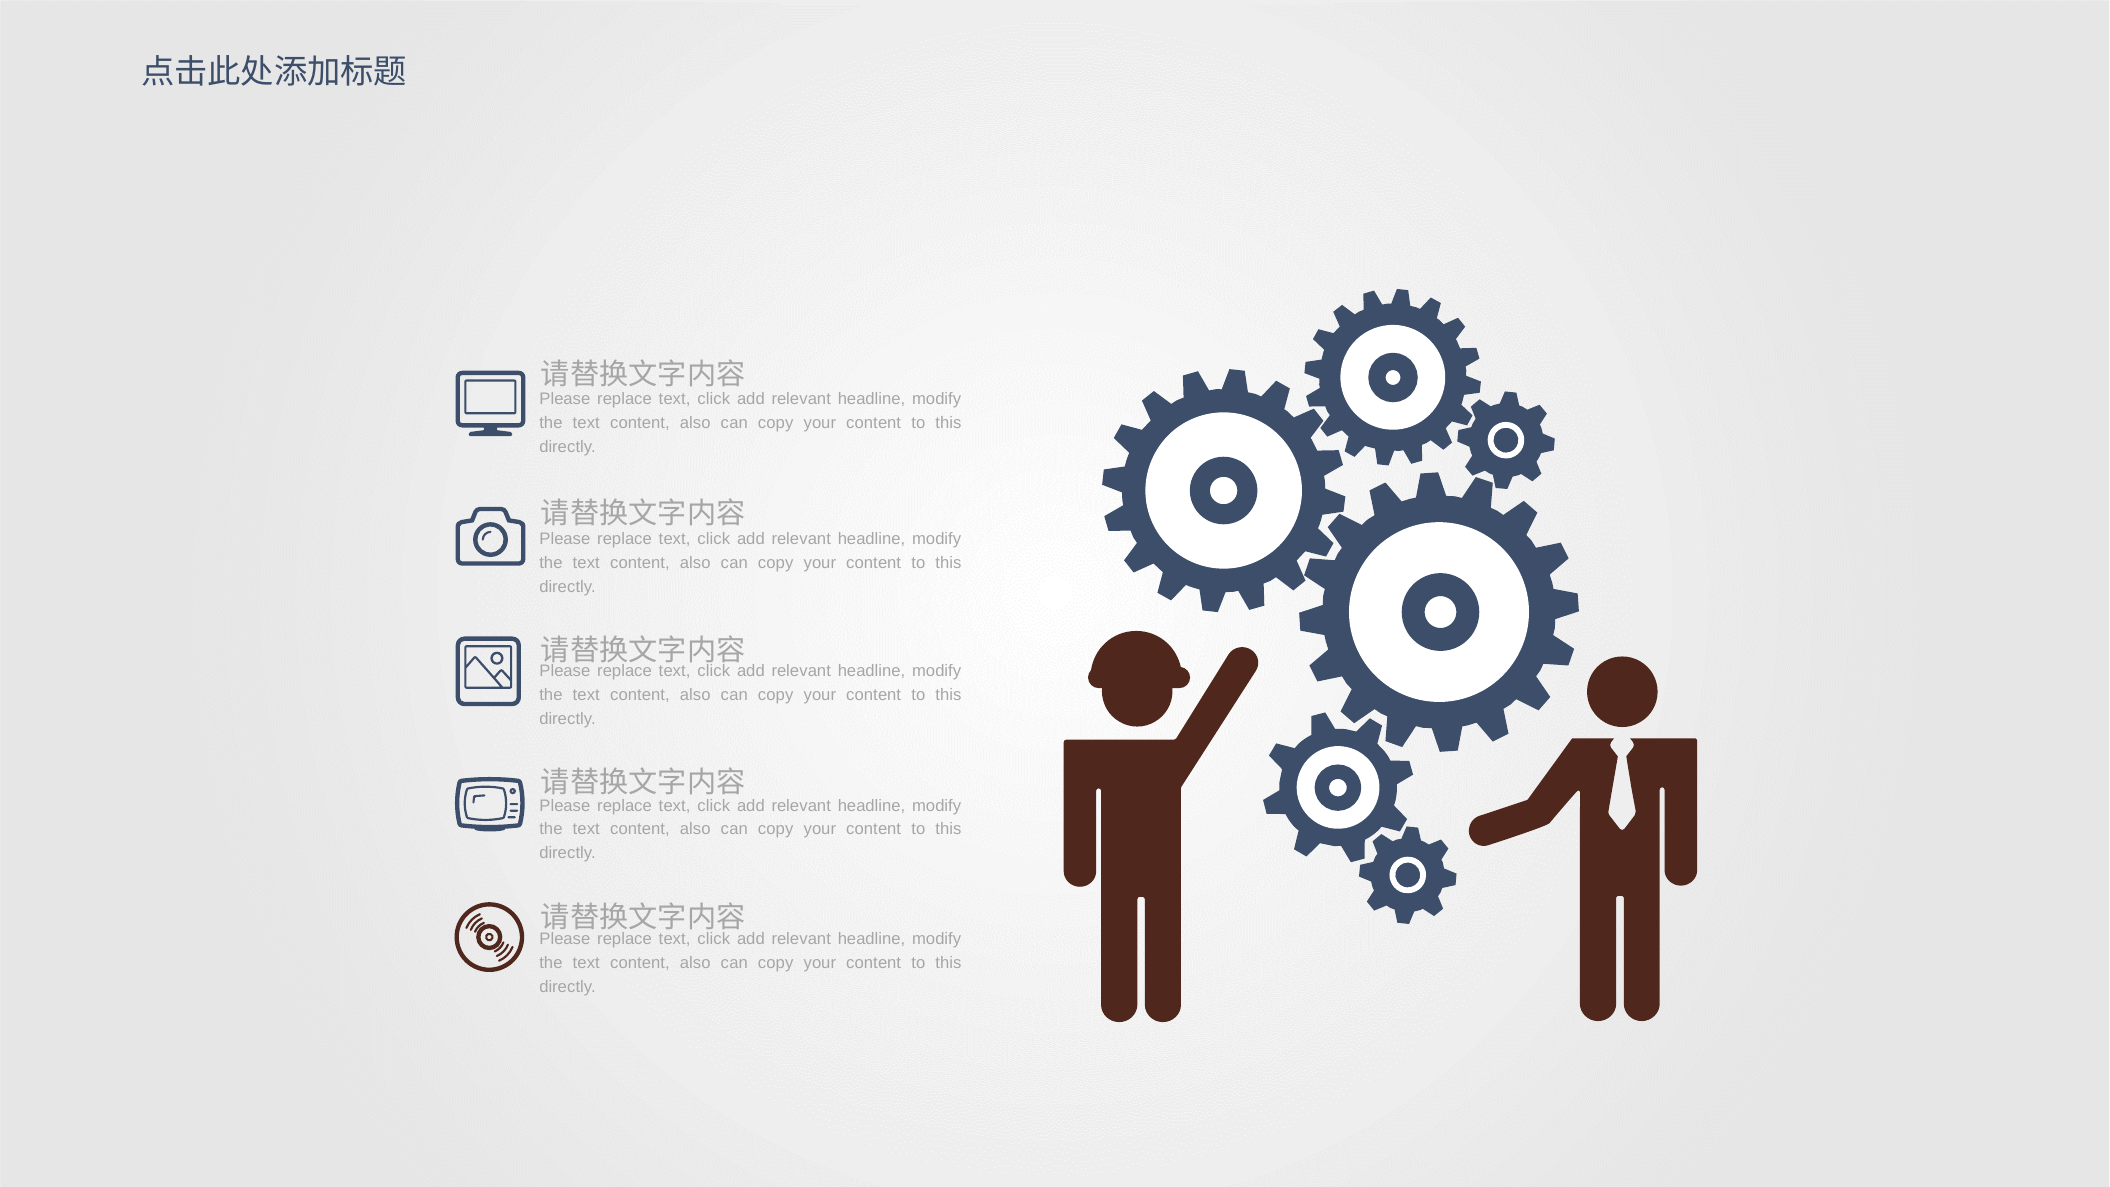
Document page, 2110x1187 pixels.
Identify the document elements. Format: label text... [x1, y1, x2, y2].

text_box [455, 370, 526, 437]
text_box [1263, 712, 1414, 863]
text_box [1457, 391, 1555, 489]
text_box 点击此处添加标题 [126, 42, 437, 102]
picture [0, 0, 2110, 1187]
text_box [455, 506, 526, 566]
text_box [1199, 466, 1248, 515]
text_box [1340, 324, 1446, 430]
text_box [539, 756, 963, 864]
text_box [1145, 412, 1302, 569]
text_box [1102, 369, 1346, 613]
text_box [1321, 771, 1355, 804]
text_box [1413, 584, 1468, 640]
text_box [1487, 421, 1525, 459]
text_box [1299, 472, 1579, 752]
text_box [539, 891, 963, 997]
text_box [1389, 856, 1427, 894]
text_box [1063, 630, 1261, 1023]
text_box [455, 636, 522, 707]
text_box [1304, 288, 1481, 466]
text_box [1468, 656, 1698, 1022]
text_box [1296, 746, 1380, 829]
text_box [1358, 826, 1457, 924]
text_box [1348, 522, 1530, 702]
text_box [539, 487, 963, 597]
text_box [539, 624, 963, 729]
text_box [1376, 361, 1410, 394]
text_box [539, 348, 963, 457]
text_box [454, 902, 525, 973]
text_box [454, 776, 525, 832]
